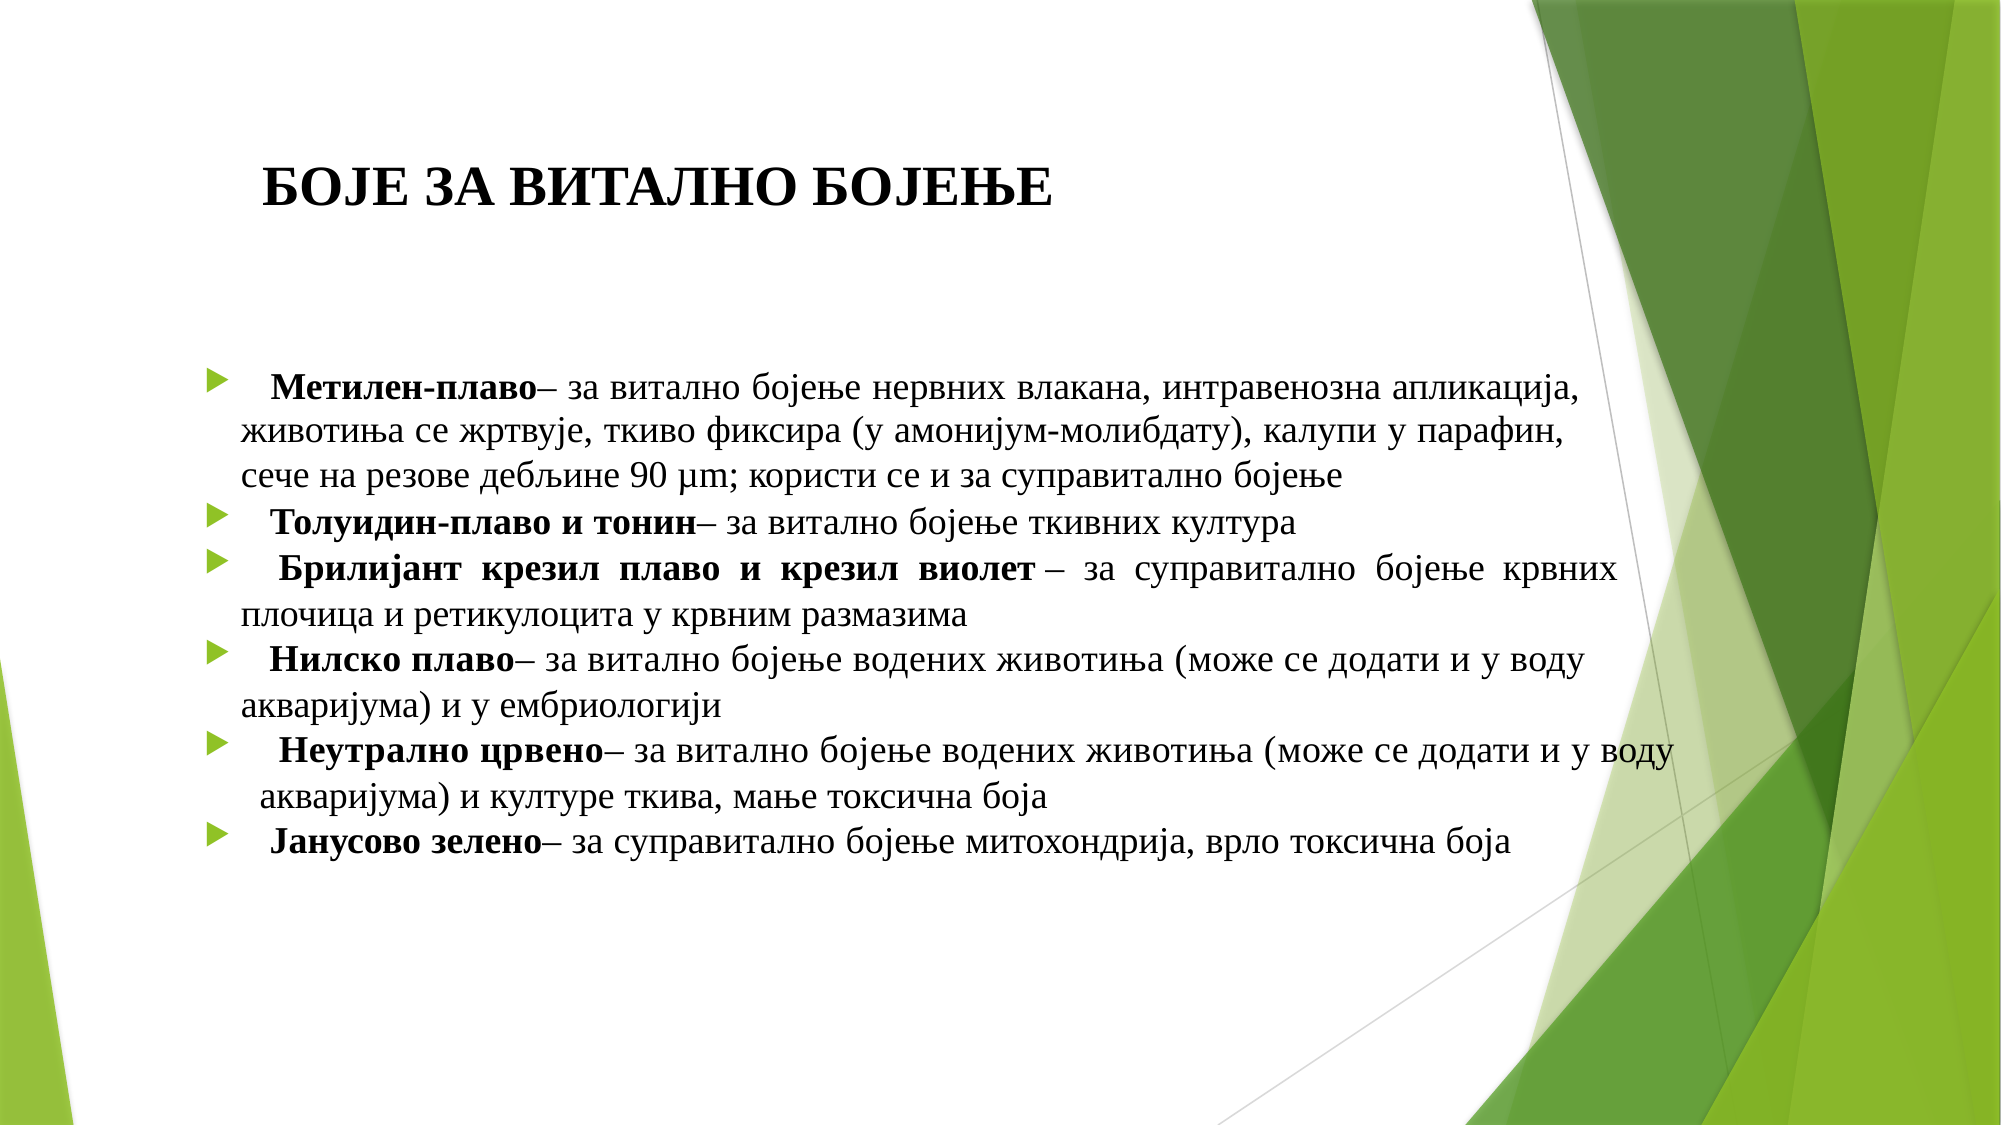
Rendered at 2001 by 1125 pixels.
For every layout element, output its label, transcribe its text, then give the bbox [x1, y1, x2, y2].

list Метилен-плаво– за витално бојење нервних влакана, интравенозна апликација, животиња се жртвује, ткиво фиксира (у амонијум-молибдату), калупи у парафин, сече на резове дебљине 90 µm; користи се и за суправитално бојење Толуидин-плаво и тонин– за витално бојење ткивних култура Брилијант крезил плаво и крезил виолет – за суправитално бојење крвних плочица и ретикулоцита у крвним размазима Нилско плаво– за витално бојење водених животиња (може се додати и у воду акваријума) и у ембриологији Неутрално црвено– за витално бојење водених животиња (може се додати и у воду акваријума) и културе ткива, мање токсична боја Јанусово зелено– за суправитално бојење митохондрија, врло токсична боја [111, 354, 1708, 992]
title БОЈЕ ЗА ВИТАЛНО БОЈЕЊЕ [111, 99, 1522, 317]
